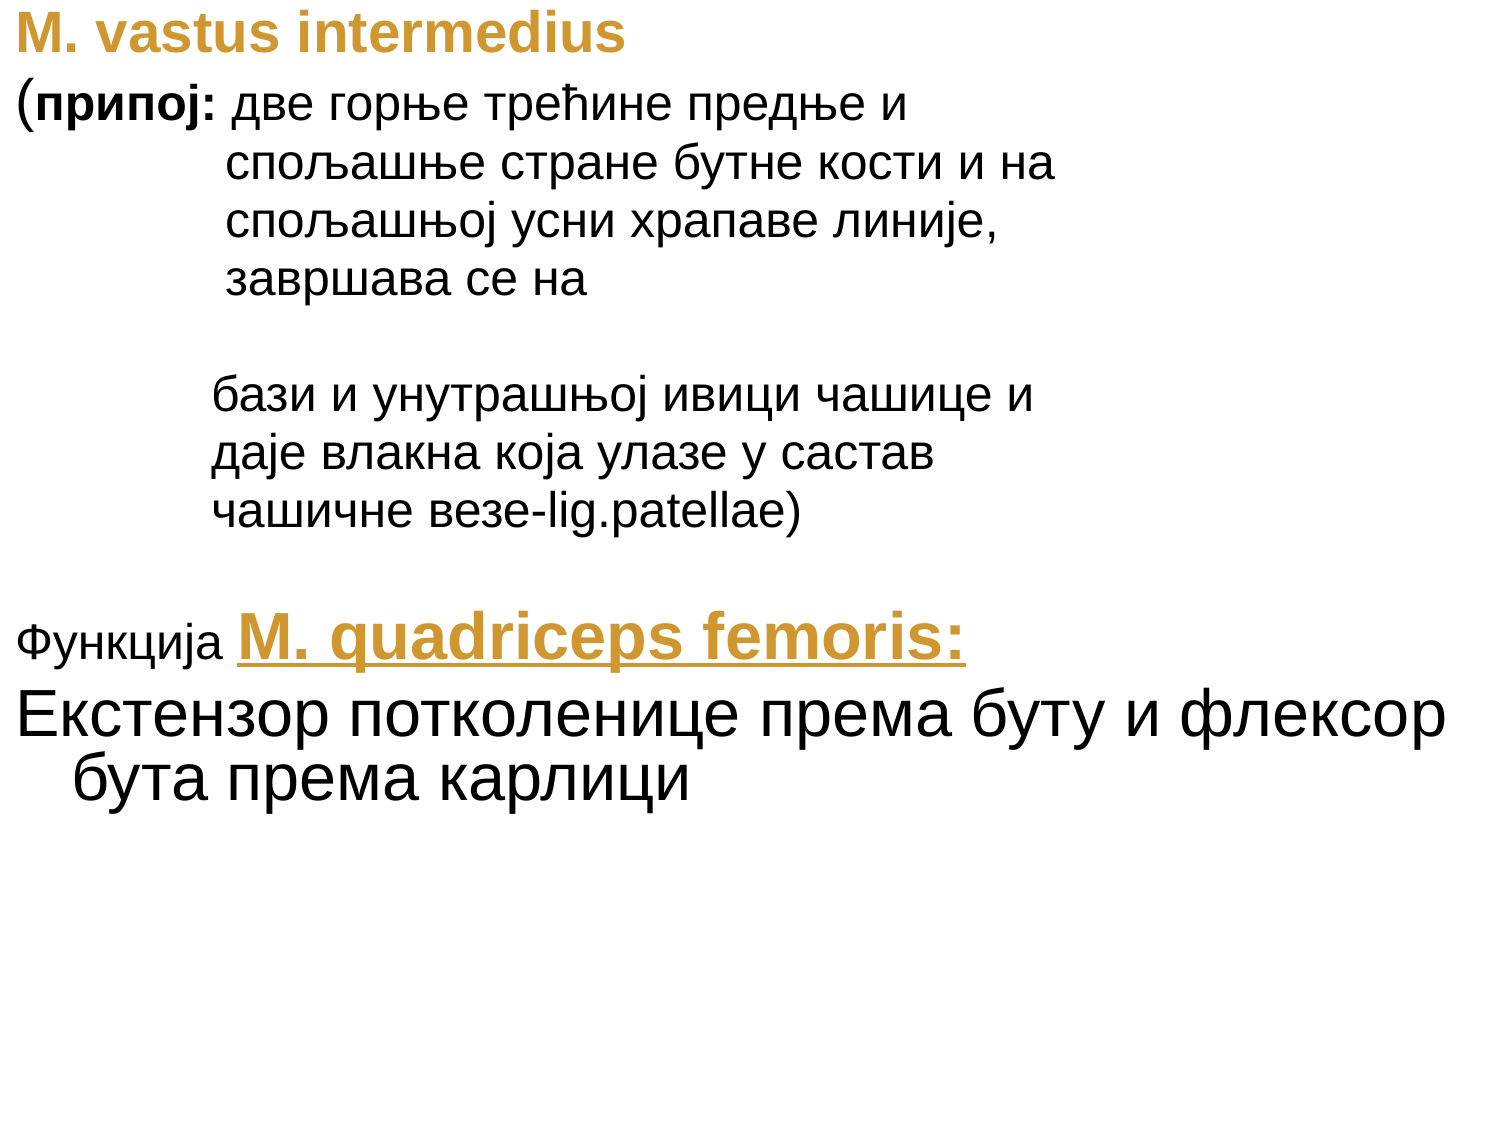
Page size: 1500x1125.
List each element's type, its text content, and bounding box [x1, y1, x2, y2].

list M. vastus intermedius (припој: две горње трећине предње и спољашње стране бутне кости и на спољашњој усни храпаве линије, завршава се на бази и унутрашњој ивици чашице и даје влакна која улазе у састав чашичне везе-lig.patellae) Функција M. quadriceps femoris: Екстензор потколенице према буту и флексор бута према карлици [0, 0, 1500, 1125]
